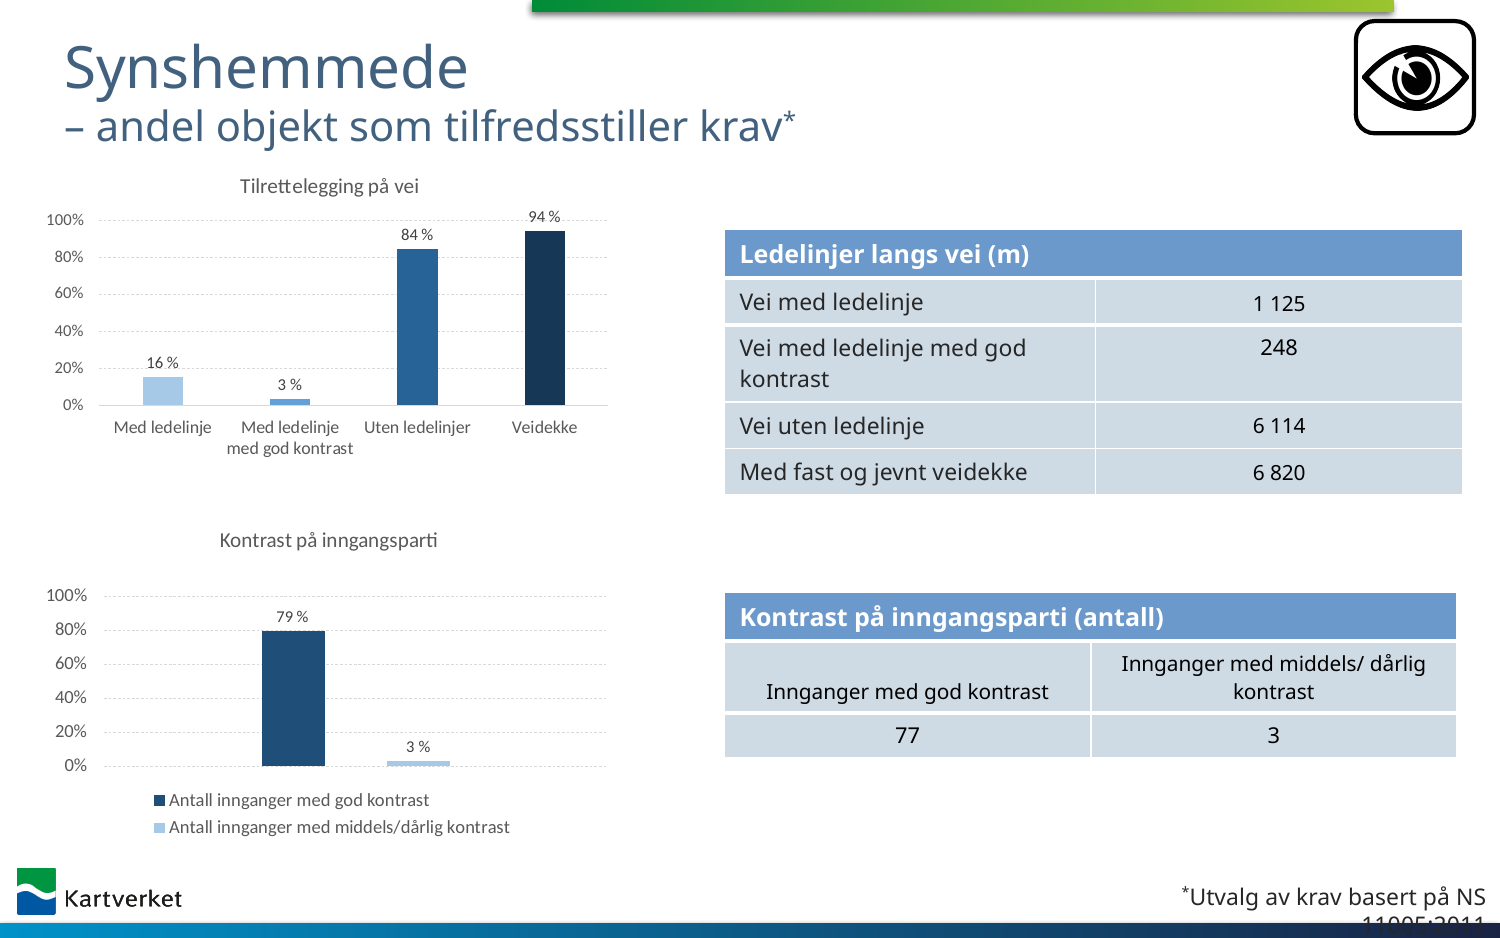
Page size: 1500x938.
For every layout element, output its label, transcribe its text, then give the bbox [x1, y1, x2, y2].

picture [41, 166, 618, 492]
table_cell 77 [725, 715, 1090, 757]
picture [41, 520, 617, 846]
table_cell Vei med ledelinje [725, 280, 1095, 323]
table_cell Innganger med middels/ dårlig kontrast [1092, 643, 1456, 711]
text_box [1355, 20, 1475, 134]
table_cell 248 [1096, 327, 1462, 401]
table_cell Innganger med god kontrast [725, 643, 1090, 711]
text_box *Utvalg av krav basert på NS 11005:2011 [1068, 873, 1500, 938]
table_header Ledelinjer langs vei (m) [725, 230, 1462, 276]
table_cell 6 820 [1096, 449, 1462, 494]
text_box Synshemmede – andel objekt som tilfredsstiller krav* [49, 24, 1431, 158]
table_cell Med fast og jevnt veidekke [725, 449, 1095, 494]
table_header Kontrast på inngangsparti (antall) [725, 593, 1456, 639]
table_cell Vei uten ledelinje [725, 403, 1095, 448]
table_cell 3 [1092, 715, 1456, 757]
table_cell Vei med ledelinje med god kontrast [725, 327, 1095, 401]
table_cell 1 125 [1096, 280, 1462, 323]
table_cell 6 114 [1096, 403, 1462, 448]
